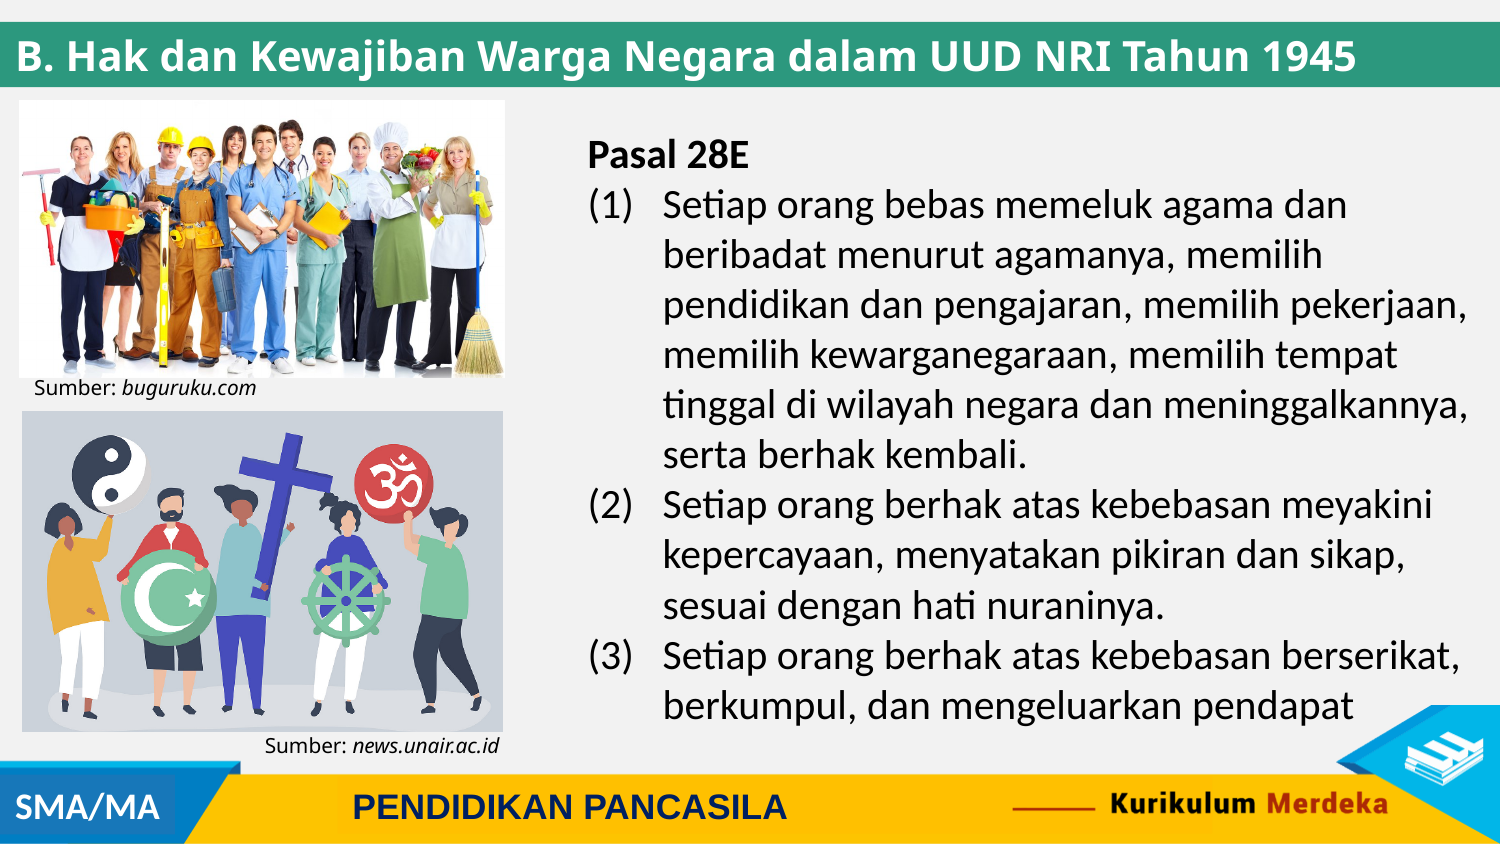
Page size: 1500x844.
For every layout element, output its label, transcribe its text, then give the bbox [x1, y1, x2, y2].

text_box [0, 705, 1500, 844]
text_box Pasal 28E Setiap orang bebas memeluk agama dan beribadat menurut agamanya, memilih pendidikan dan pengajaran, memilih pekerjaan, memilih kewarganegaraan, memilih tempat tinggal di wilayah negara dan meninggalkannya, serta berhak kembali. Setiap orang berhak atas kebebasan meyakini kepercayaan, menyatakan pikiran dan sikap, sesuai dengan hati nuraninya. Setiap orang berhak atas kebebasan berserikat, berkumpul, dan mengeluarkan pendapat [573, 119, 1500, 705]
picture [19, 100, 506, 378]
picture [21, 410, 503, 732]
text_box B. Hak dan Kewajiban Warga Negara dalam UUD NRI Tahun 1945 [0, 20, 1500, 89]
text_box Sumber: buguruku.com [19, 385, 380, 408]
